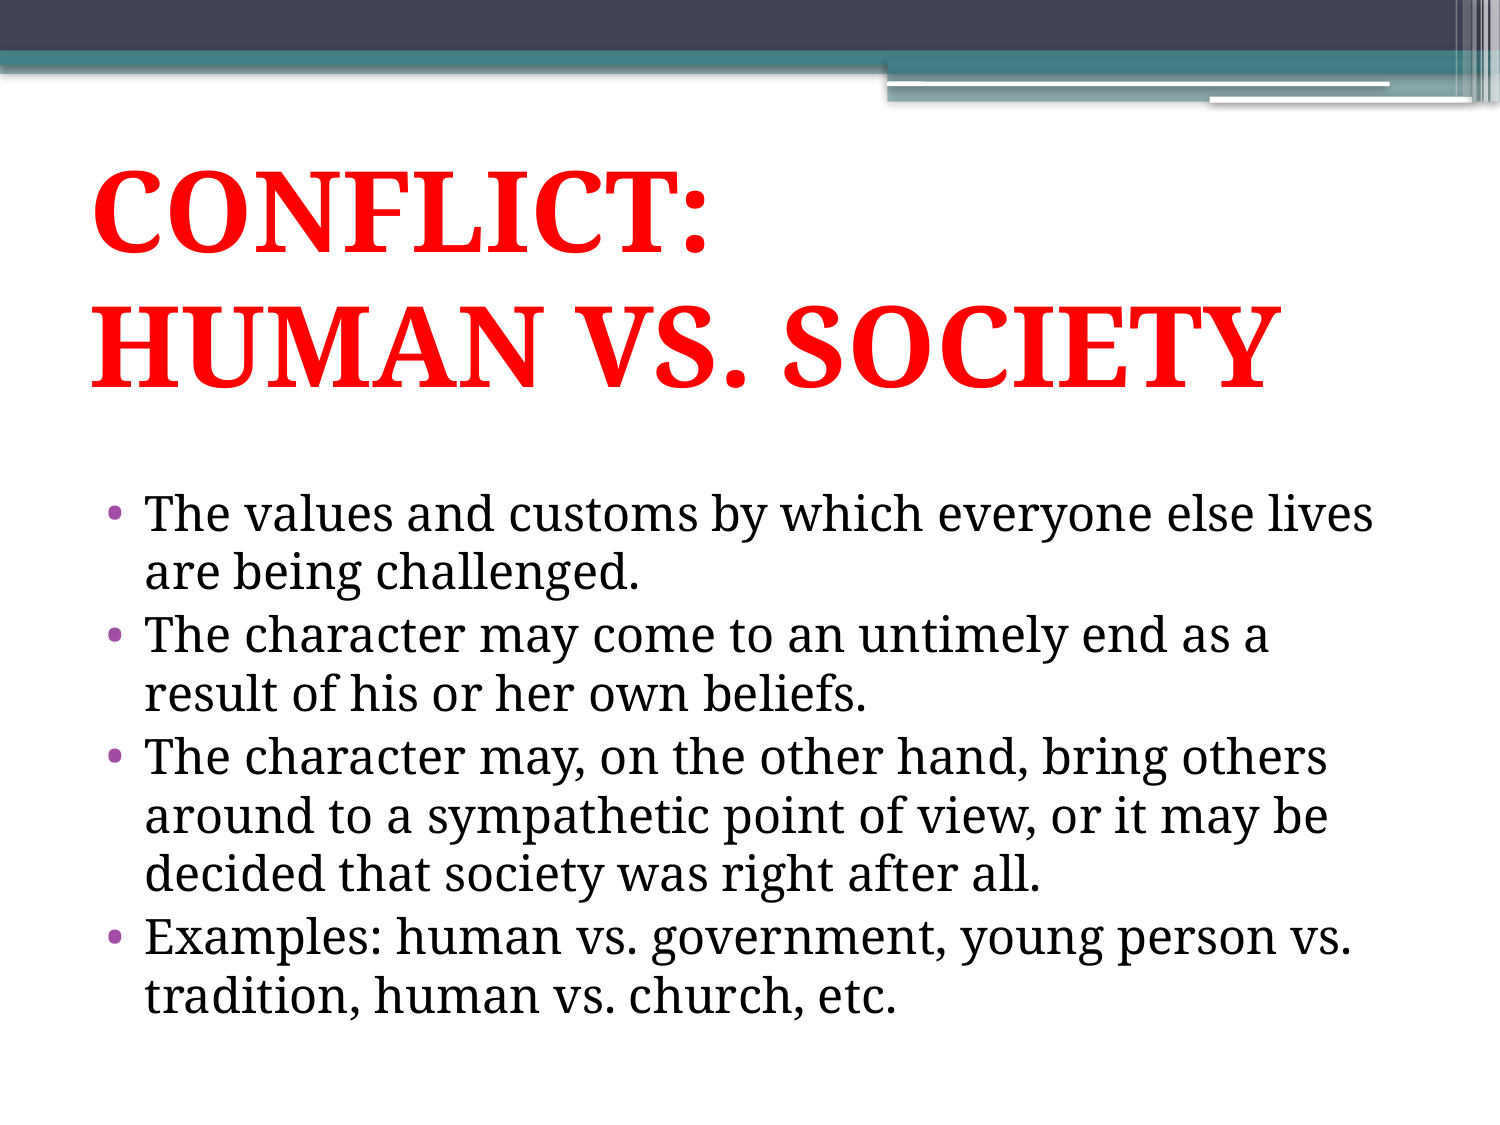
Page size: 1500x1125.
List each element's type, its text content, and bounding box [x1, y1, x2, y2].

list The values and customs by which everyone else lives are being challenged. The character may come to an untimely end as a result of his or her own beliefs. The character may, on the other hand, bring others around to a sympathetic point of view, or it may be decided that society was right after all. Examples: human vs. government, young person vs. tradition, human vs. church, etc. [75, 474, 1425, 1031]
title CONFLICT: HUMAN VS. SOCIETY [75, 187, 1425, 363]
